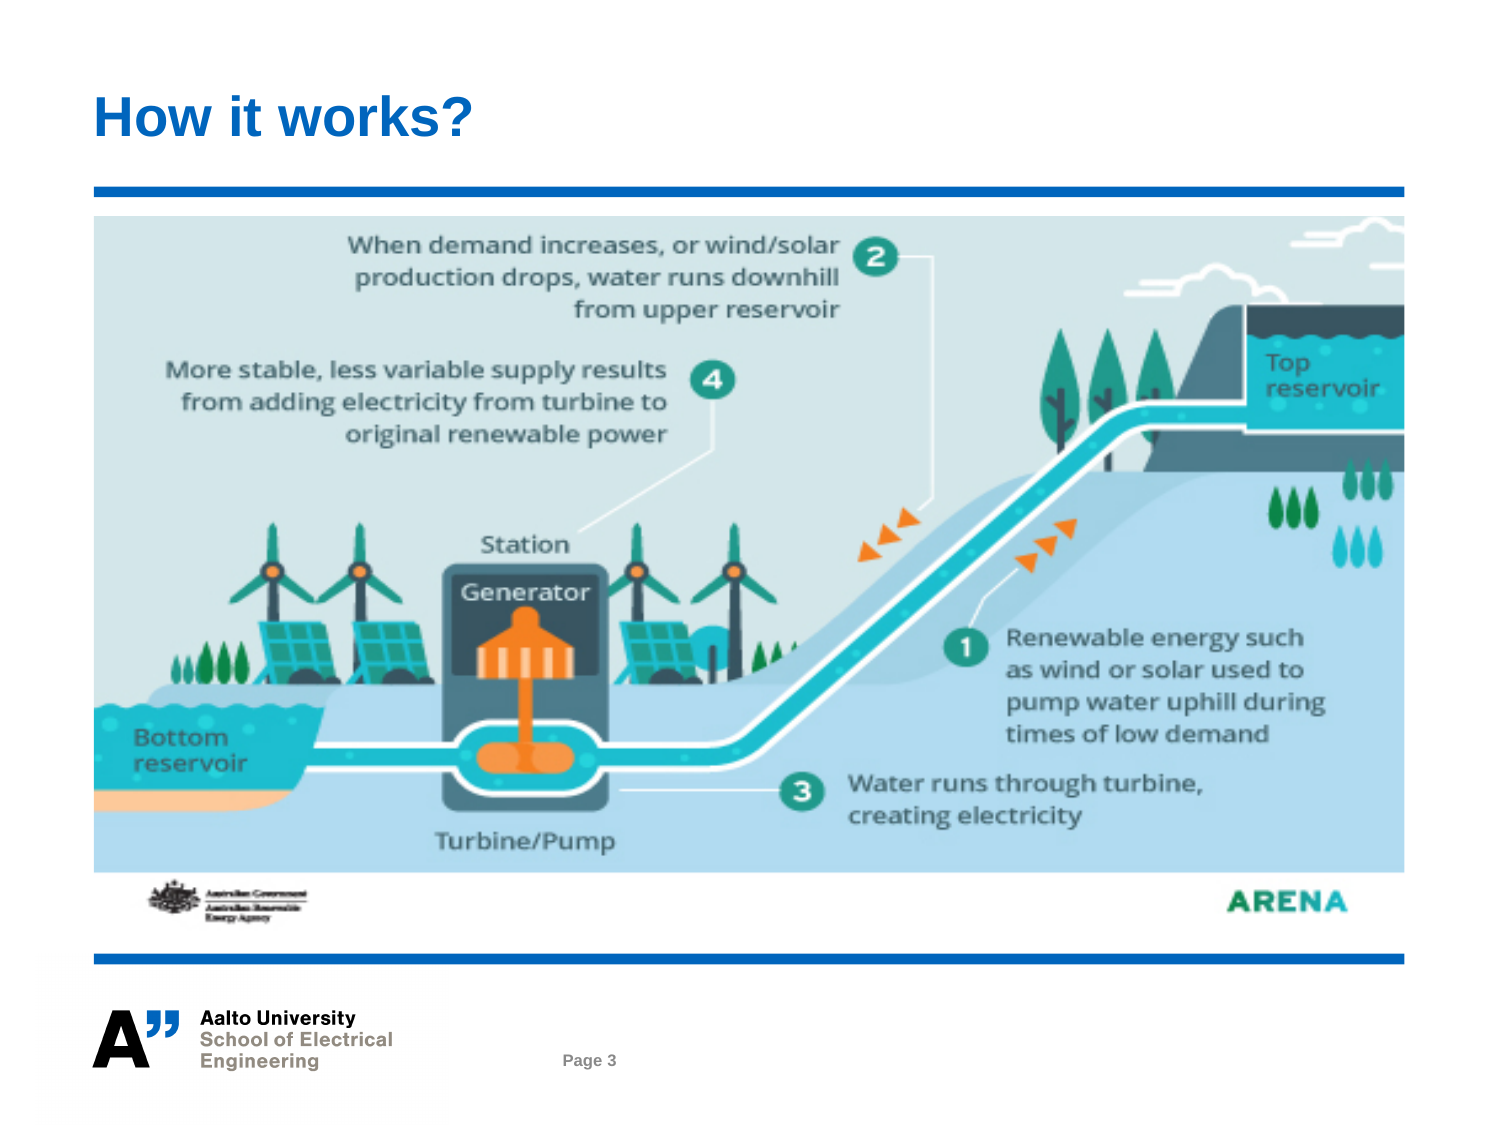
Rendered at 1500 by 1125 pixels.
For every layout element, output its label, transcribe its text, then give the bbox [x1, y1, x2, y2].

title How it works? [93, 80, 1369, 216]
picture [35, 953, 449, 1125]
picture [93, 216, 1405, 931]
slide_number Page 3 [562, 1050, 816, 1071]
